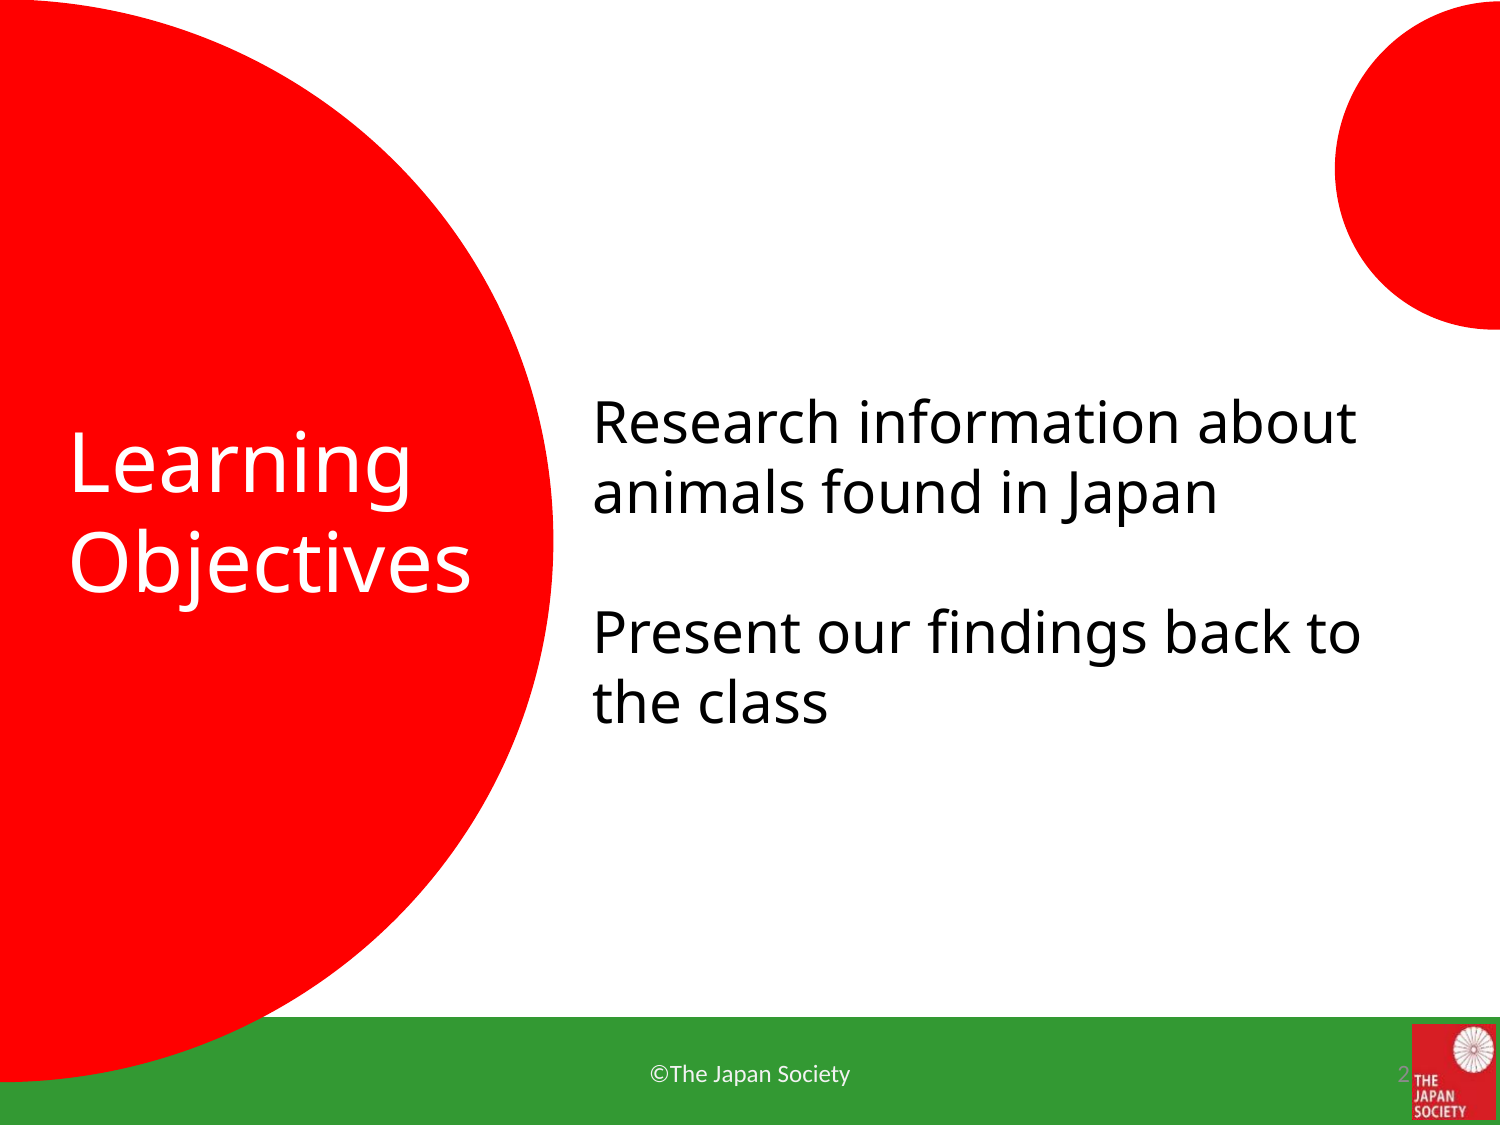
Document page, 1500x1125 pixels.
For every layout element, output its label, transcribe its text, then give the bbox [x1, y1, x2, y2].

text_box [0, 0, 554, 1083]
text_box Research information about animals found in Japan Present our findings back to the class [577, 378, 1447, 743]
text_box Learning Objectives [53, 401, 526, 617]
picture [1412, 1024, 1496, 1120]
